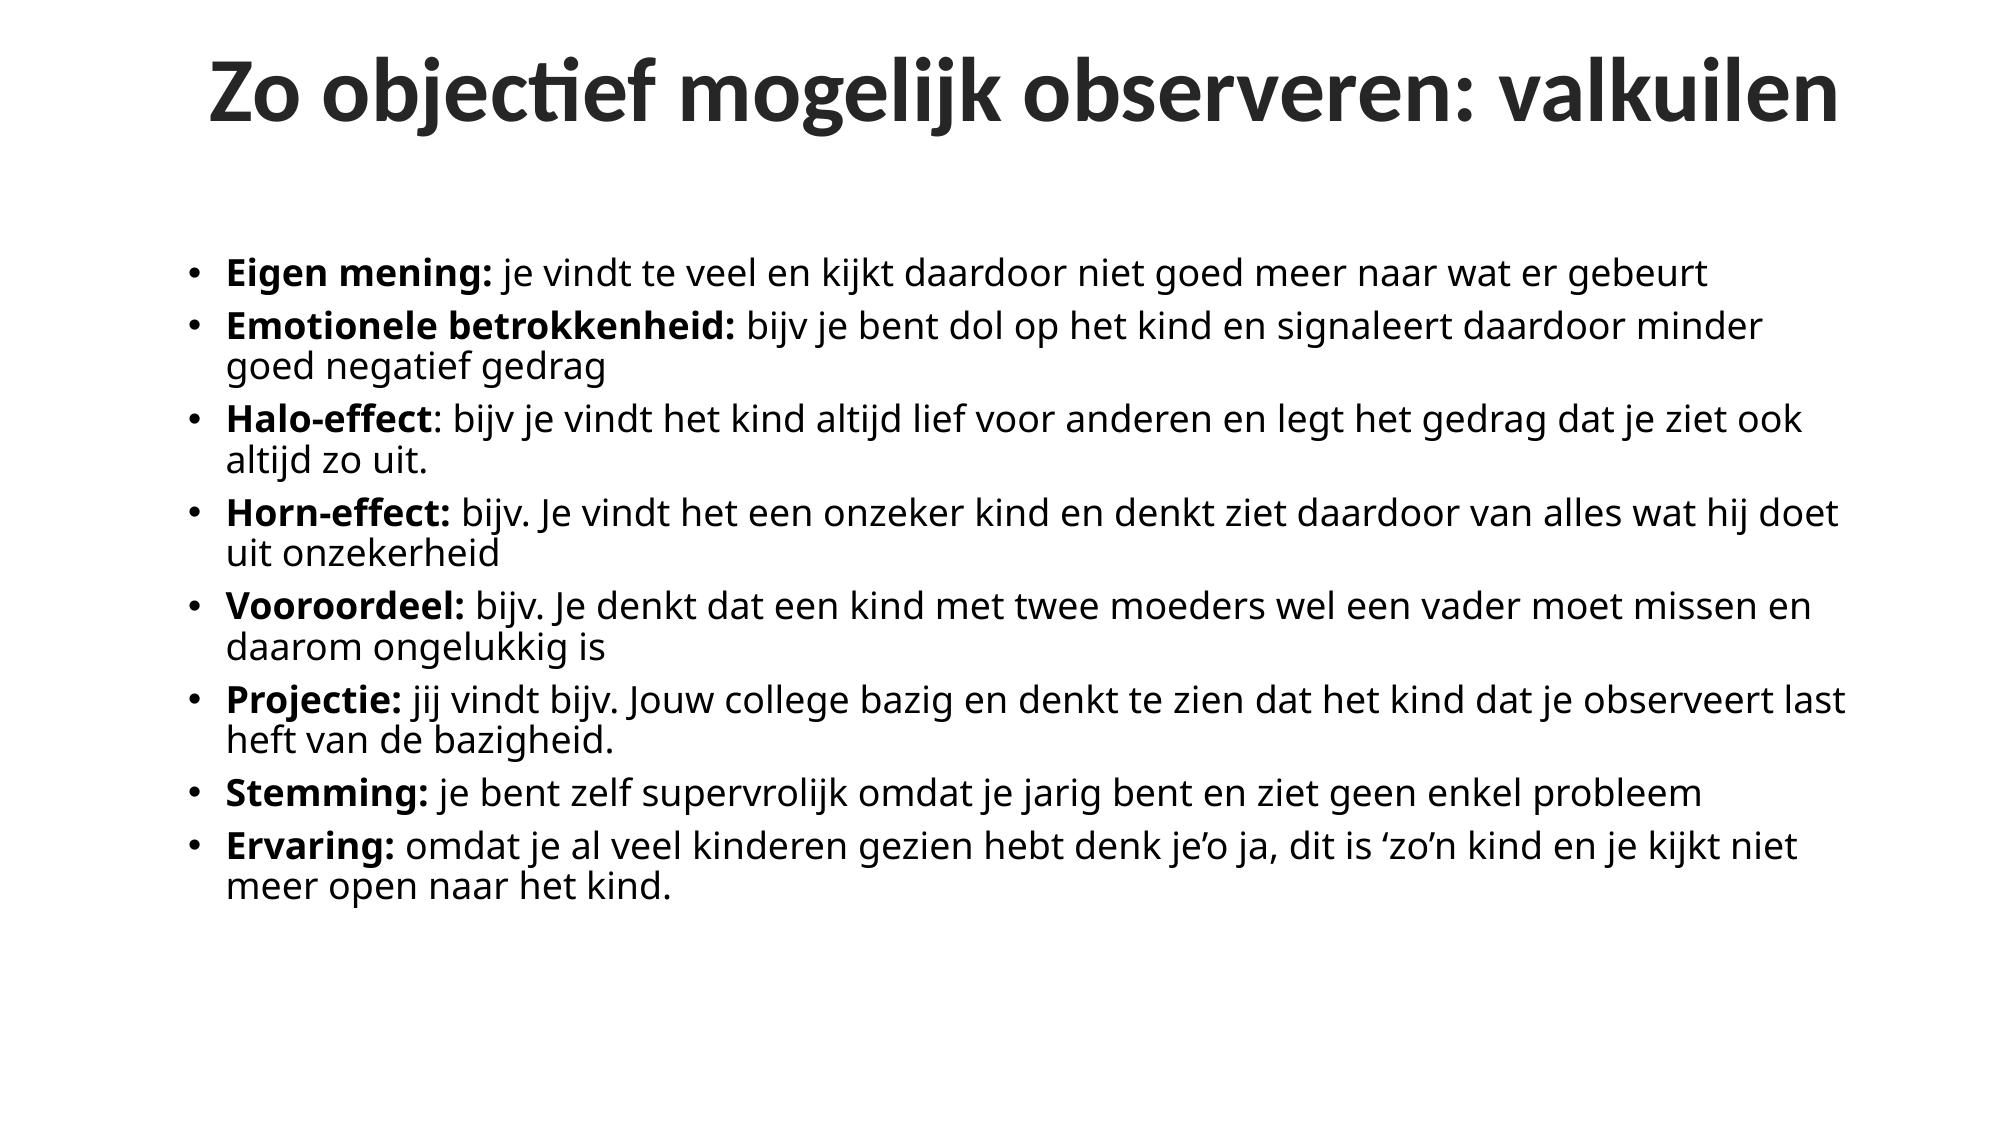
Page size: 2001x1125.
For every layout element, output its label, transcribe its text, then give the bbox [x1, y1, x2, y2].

text_box Eigen mening: je vindt te veel en kijkt daardoor niet goed meer naar wat er gebeurt Emotionele betrokkenheid: bijv je bent dol op het kind en signaleert daardoor minder goed negatief gedrag Halo-effect: bijv je vindt het kind altijd lief voor anderen en legt het gedrag dat je ziet ook altijd zo uit. Horn-effect: bijv. Je vindt het een onzeker kind en denkt ziet daardoor van alles wat hij doet uit onzekerheid Vooroordeel: bijv. Je denkt dat een kind met twee moeders wel een vader moet missen en daarom ongelukkig is Projectie: jij vindt bijv. Jouw college bazig en denkt te zien dat het kind dat je observeert last heft van de bazigheid. Stemming: je bent zelf supervrolijk omdat je jarig bent en ziet geen enkel probleem Ervaring: omdat je al veel kinderen gezien hebt denk je’o ja, dit is ‘zo’n kind en je kijkt niet meer open naar het kind. [164, 189, 1865, 916]
text_box Zo objectief mogelijk observeren: valkuilen [194, 22, 1858, 148]
